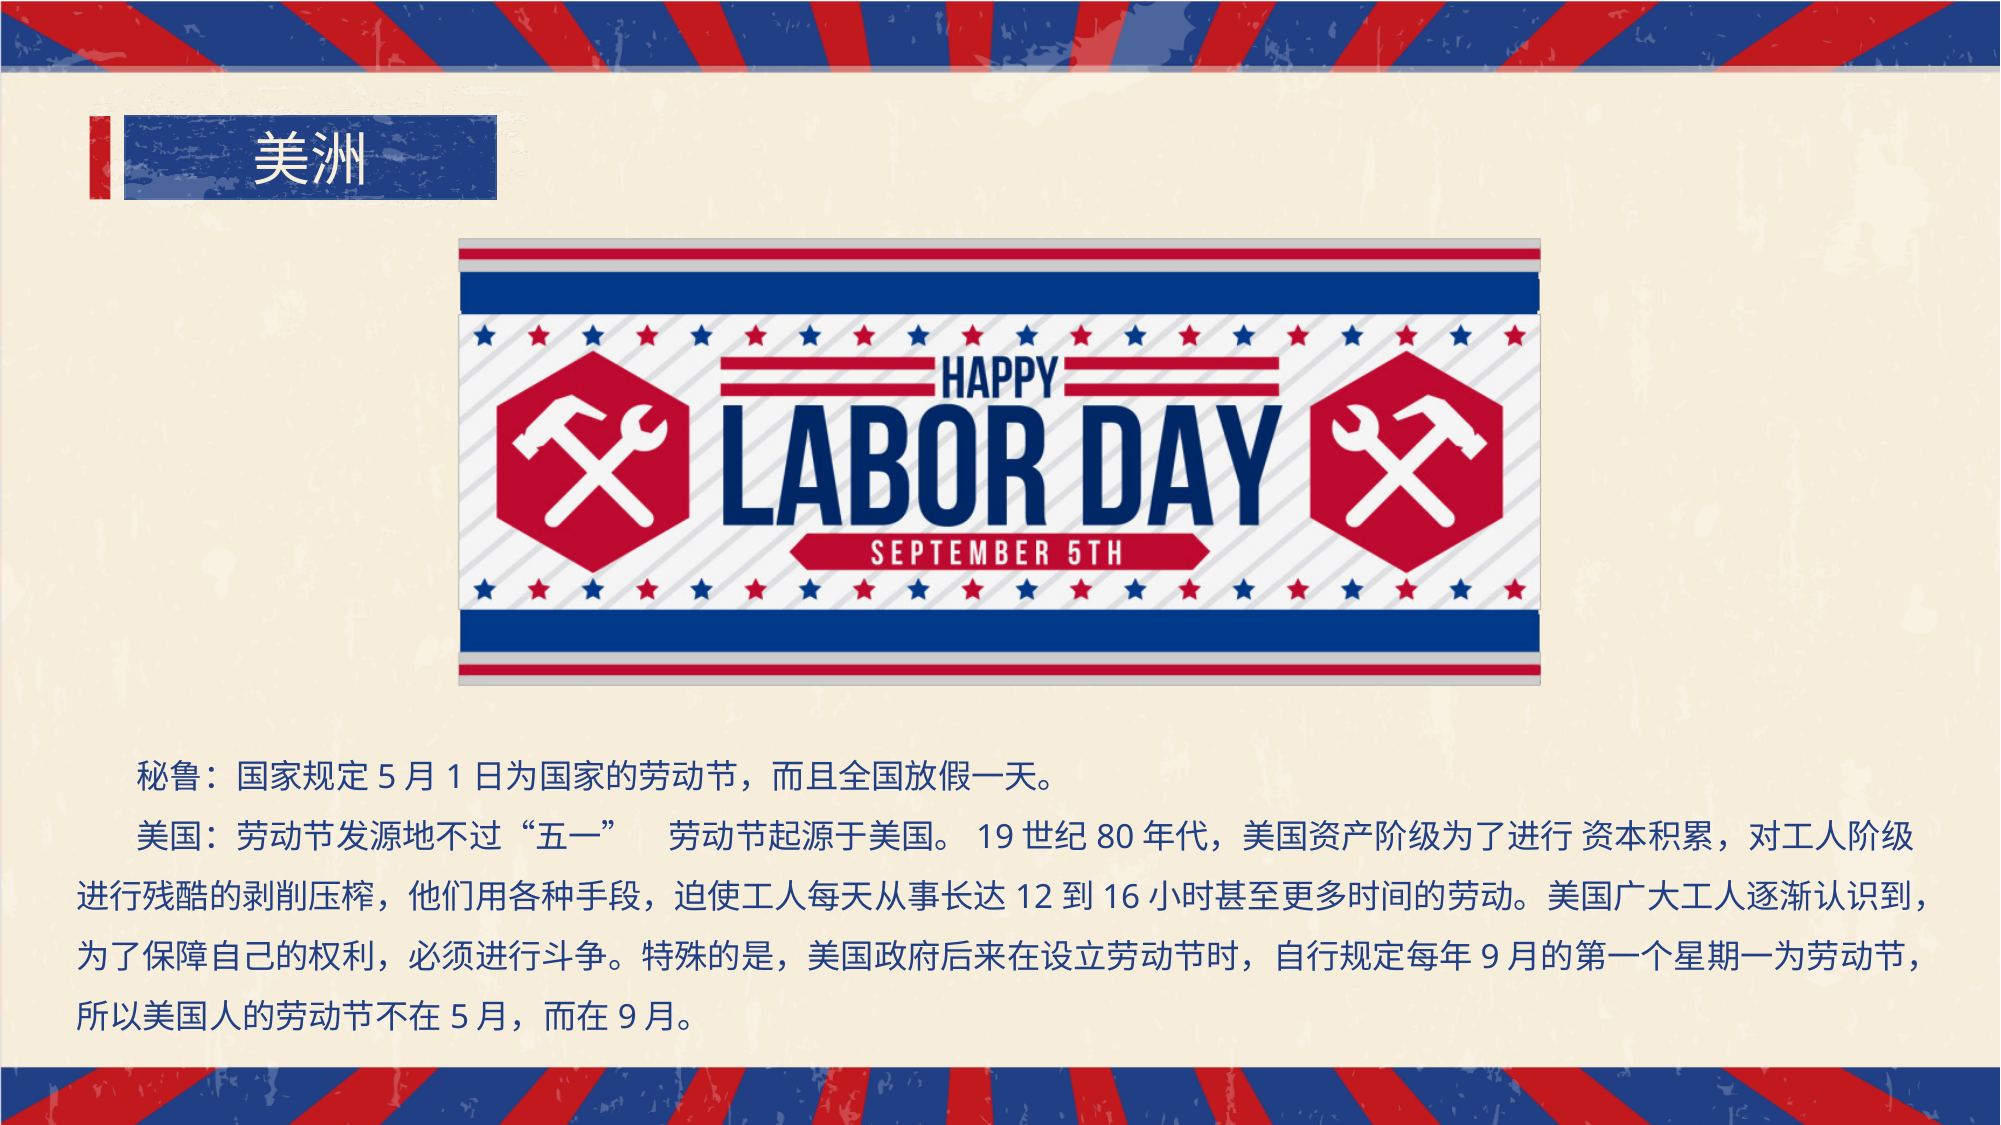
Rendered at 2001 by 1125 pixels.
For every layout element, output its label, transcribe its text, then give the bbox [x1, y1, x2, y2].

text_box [89, 84, 527, 208]
text_box 秘鲁：国家规定5月1日为国家的劳动节，而且全国放假一天。 美国：劳动节发源地不过“五一” 劳动节起源于美国。19世纪80年代，美国资产阶级为了进行 资本积累，对工人阶级进行残酷的剥削压榨，他们用各种手段，迫使工人每天从事长达12到16小时甚至更多时间的劳动。美国广大工人逐渐认识到，为了保障自己的权利，必须进行斗争。特殊的是，美国政府后来在设立劳动节时，自行规定每年9月的第一个星期一为劳动节，所以美国人的劳动节不在5月，而在9月。 [61, 728, 1939, 1043]
picture [2, 2, 2000, 1125]
